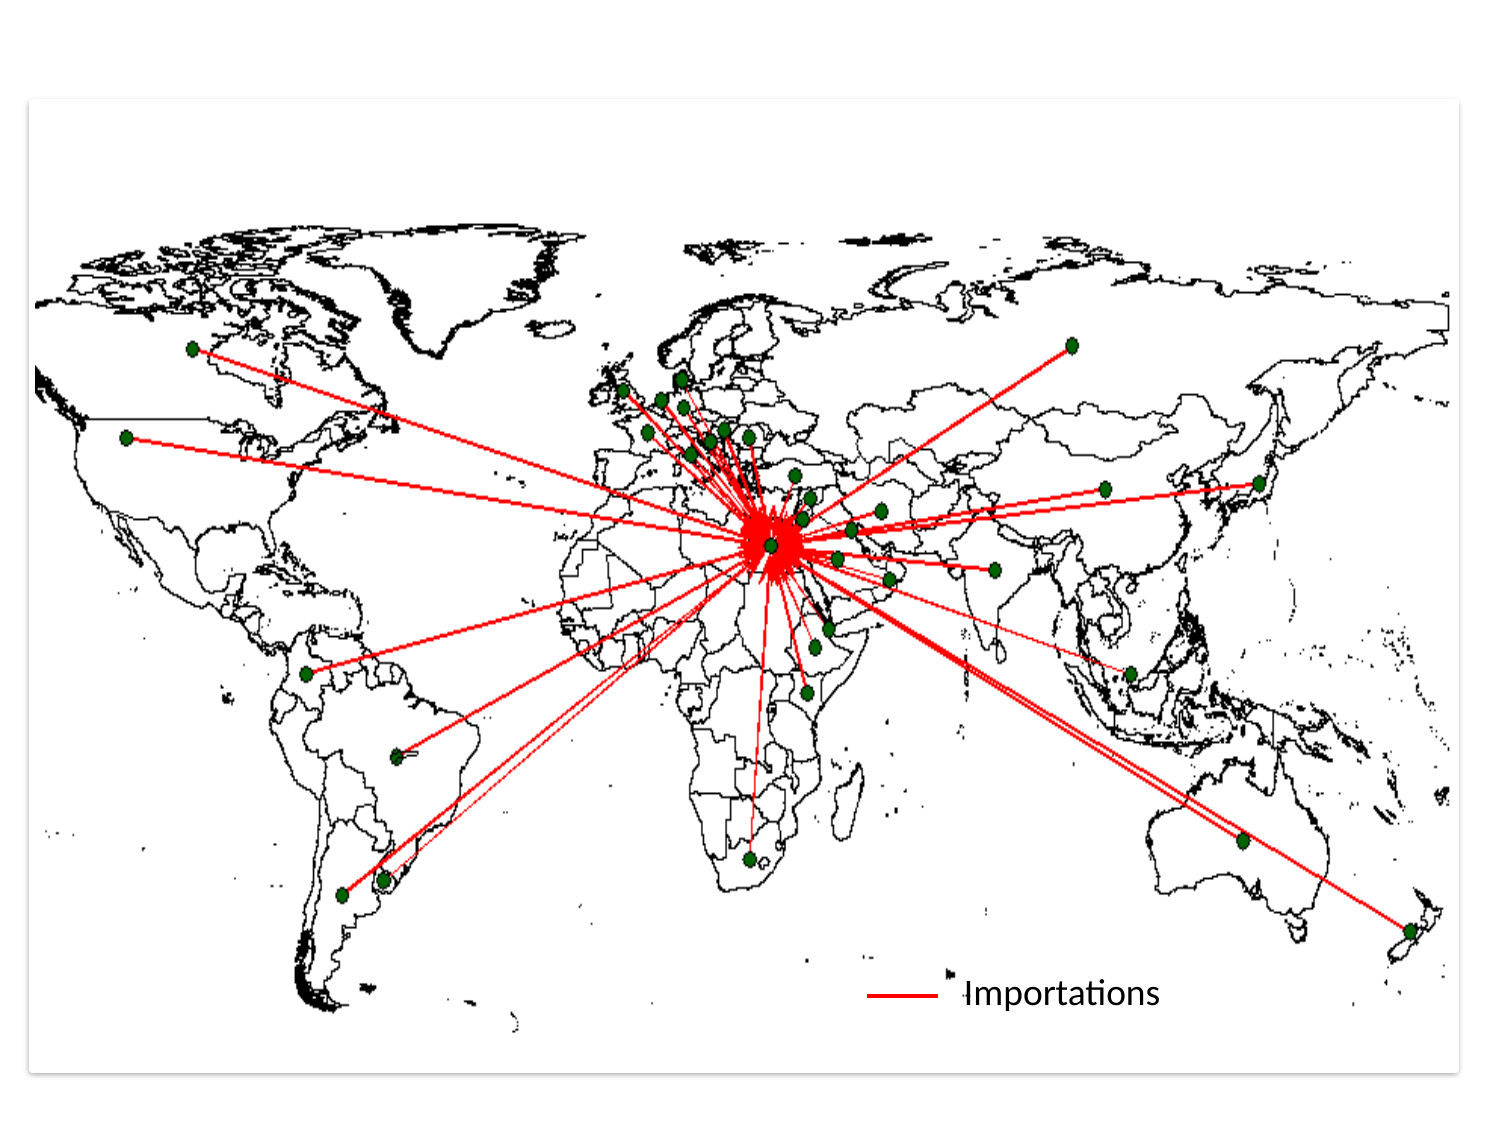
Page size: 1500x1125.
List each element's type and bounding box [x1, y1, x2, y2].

list [34, 105, 1454, 1067]
